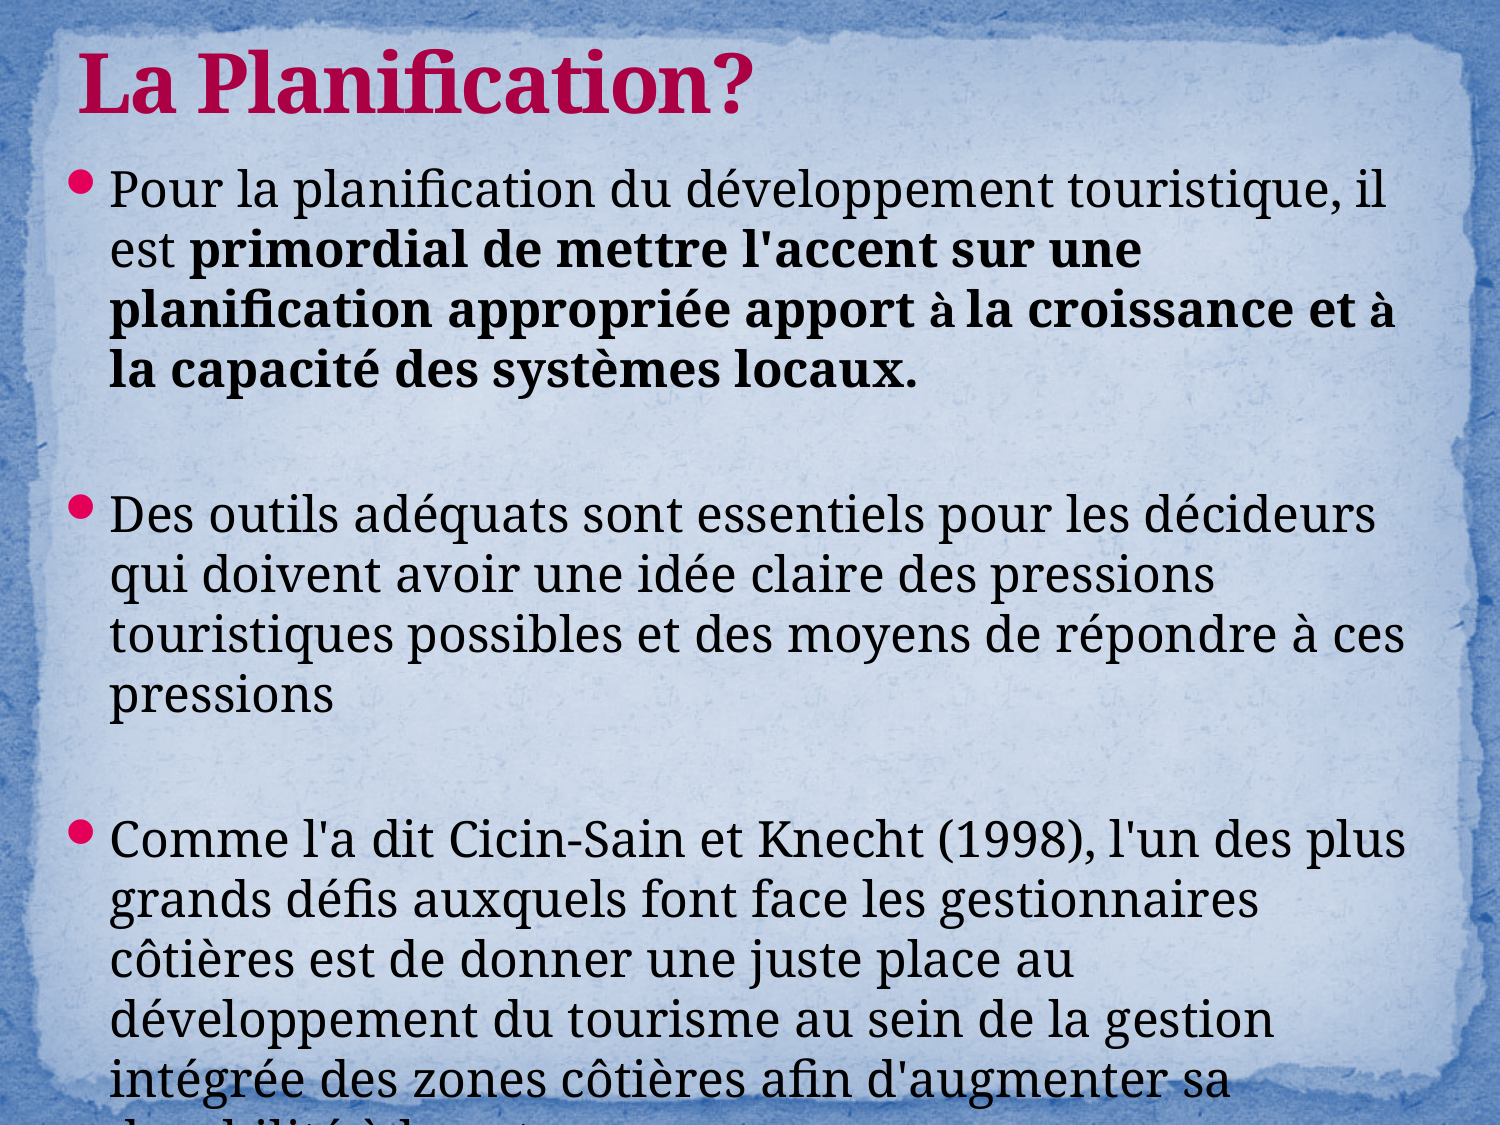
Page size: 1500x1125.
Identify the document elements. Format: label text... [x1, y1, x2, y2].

title La Planification? [62, 0, 1500, 138]
list Pour la planification du développement touristique, il est primordial de mettre l'accent sur une planification appropriée apport à la croissance et à la capacité des systèmes locaux. Des outils adéquats sont essentiels pour les décideurs qui doivent avoir une idée claire des pressions touristiques possibles et des moyens de répondre à ces pressions Comme l'a dit Cicin-Sain et Knecht (1998), l'un des plus grands défis auxquels font face les gestionnaires côtières est de donner une juste place au développement du tourisme au sein de la gestion intégrée des zones côtières afin d'augmenter sa durabilité à long terme. [50, 149, 1463, 900]
